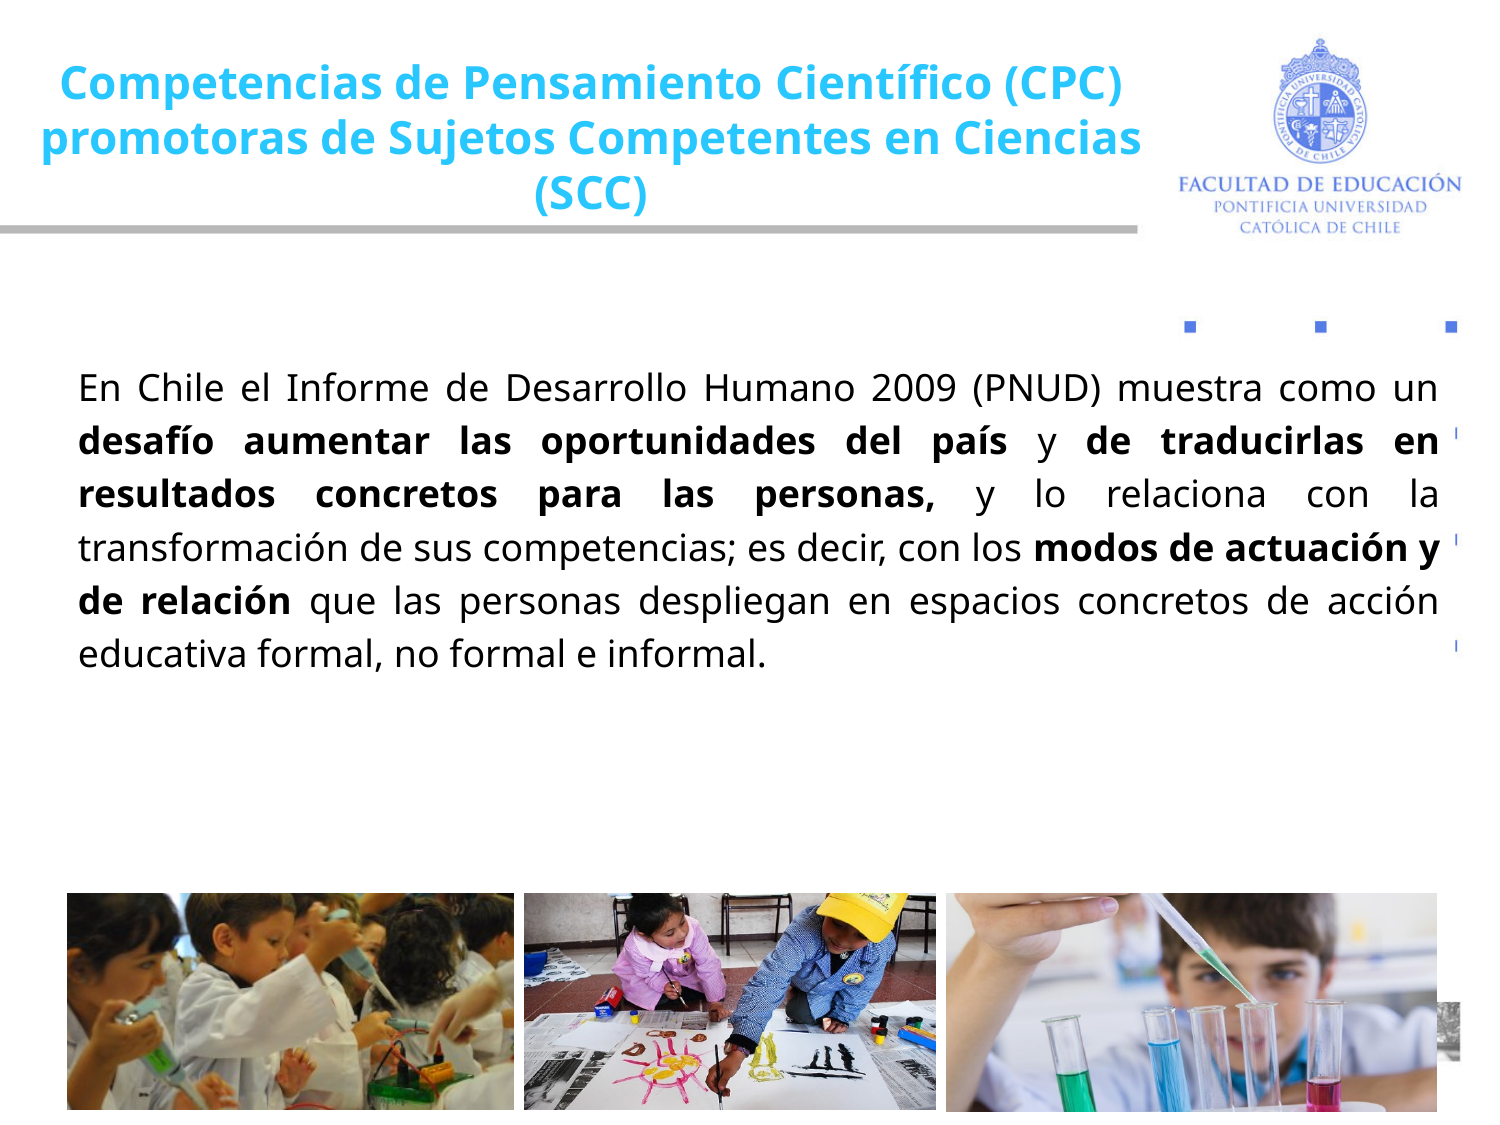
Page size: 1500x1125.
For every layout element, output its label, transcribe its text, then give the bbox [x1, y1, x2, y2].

text_box Competencias de Pensamiento Científico (CPC) promotoras de Sujetos Competentes en Ciencias (SCC) [0, 6, 1183, 206]
text_box En Chile el Informe de Desarrollo Humano 2009 (PNUD) muestra como un desafío aumentar las oportunidades del país y de traducirlas en resultados concretos para las personas, y lo relaciona con la transformación de sus competencias; es decir, con los modos de actuación y de relación que las personas despliegan en espacios concretos de acción educativa formal, no formal e informal. [63, 348, 1456, 683]
picture [0, 0, 1500, 1125]
